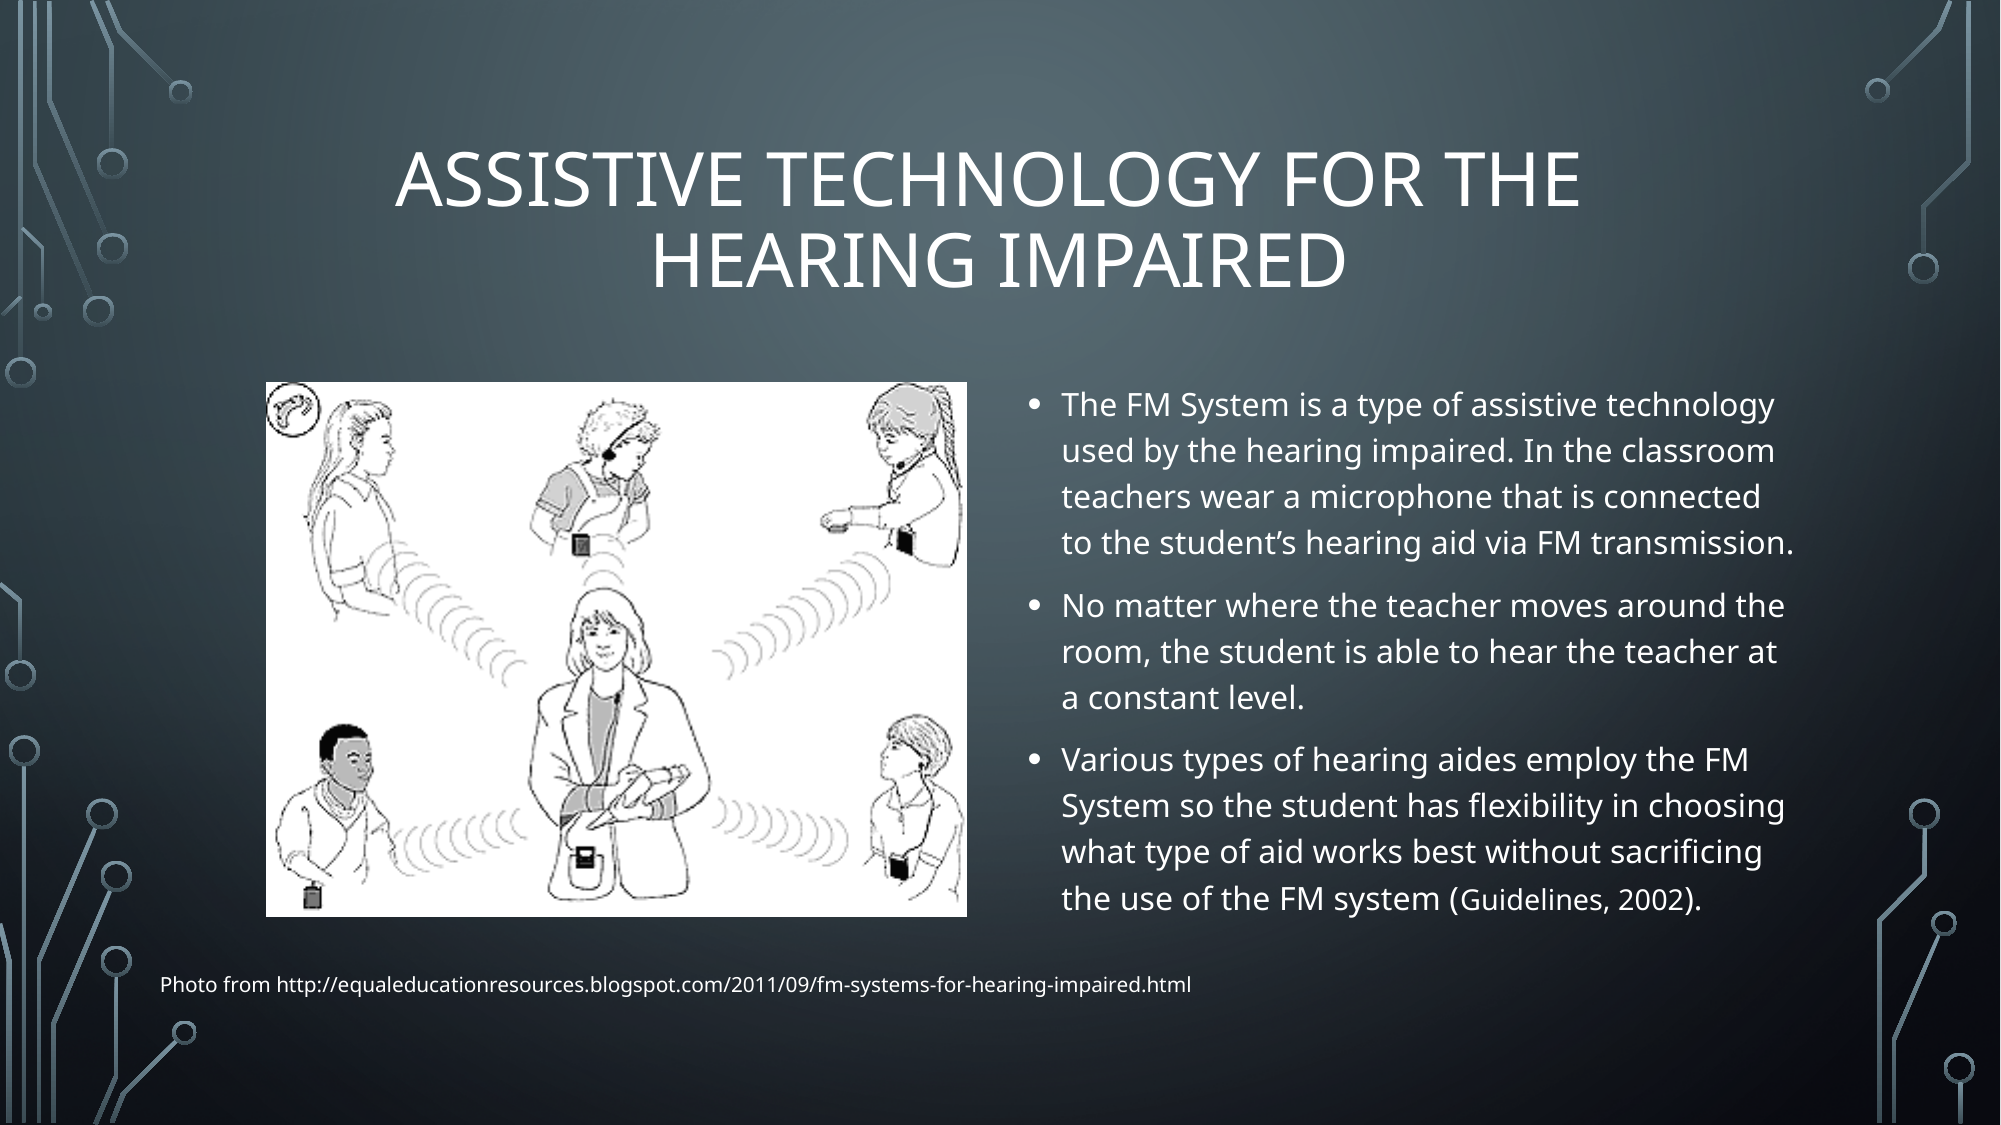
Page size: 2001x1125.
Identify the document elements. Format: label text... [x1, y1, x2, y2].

text_box Photo from http://equaleducationresources.blogspot.com/2011/09/fm-systems-for-hearing-impaired.html [145, 964, 1230, 1005]
list The FM System is a type of assistive technology used by the hearing impaired. In the classroom teachers wear a microphone that is connected to the student’s hearing aid via FM transmission. No matter where the teacher moves around the room, the student is able to hear the teacher at a constant level. Various types of hearing aides employ the FM System so the student has flexibility in choosing what type of aid works best without sacrificing the use of the FM system (Guidelines, 2002). [1012, 369, 1813, 950]
title assistive technology for the Hearing impaired [187, 101, 1813, 344]
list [265, 381, 967, 917]
